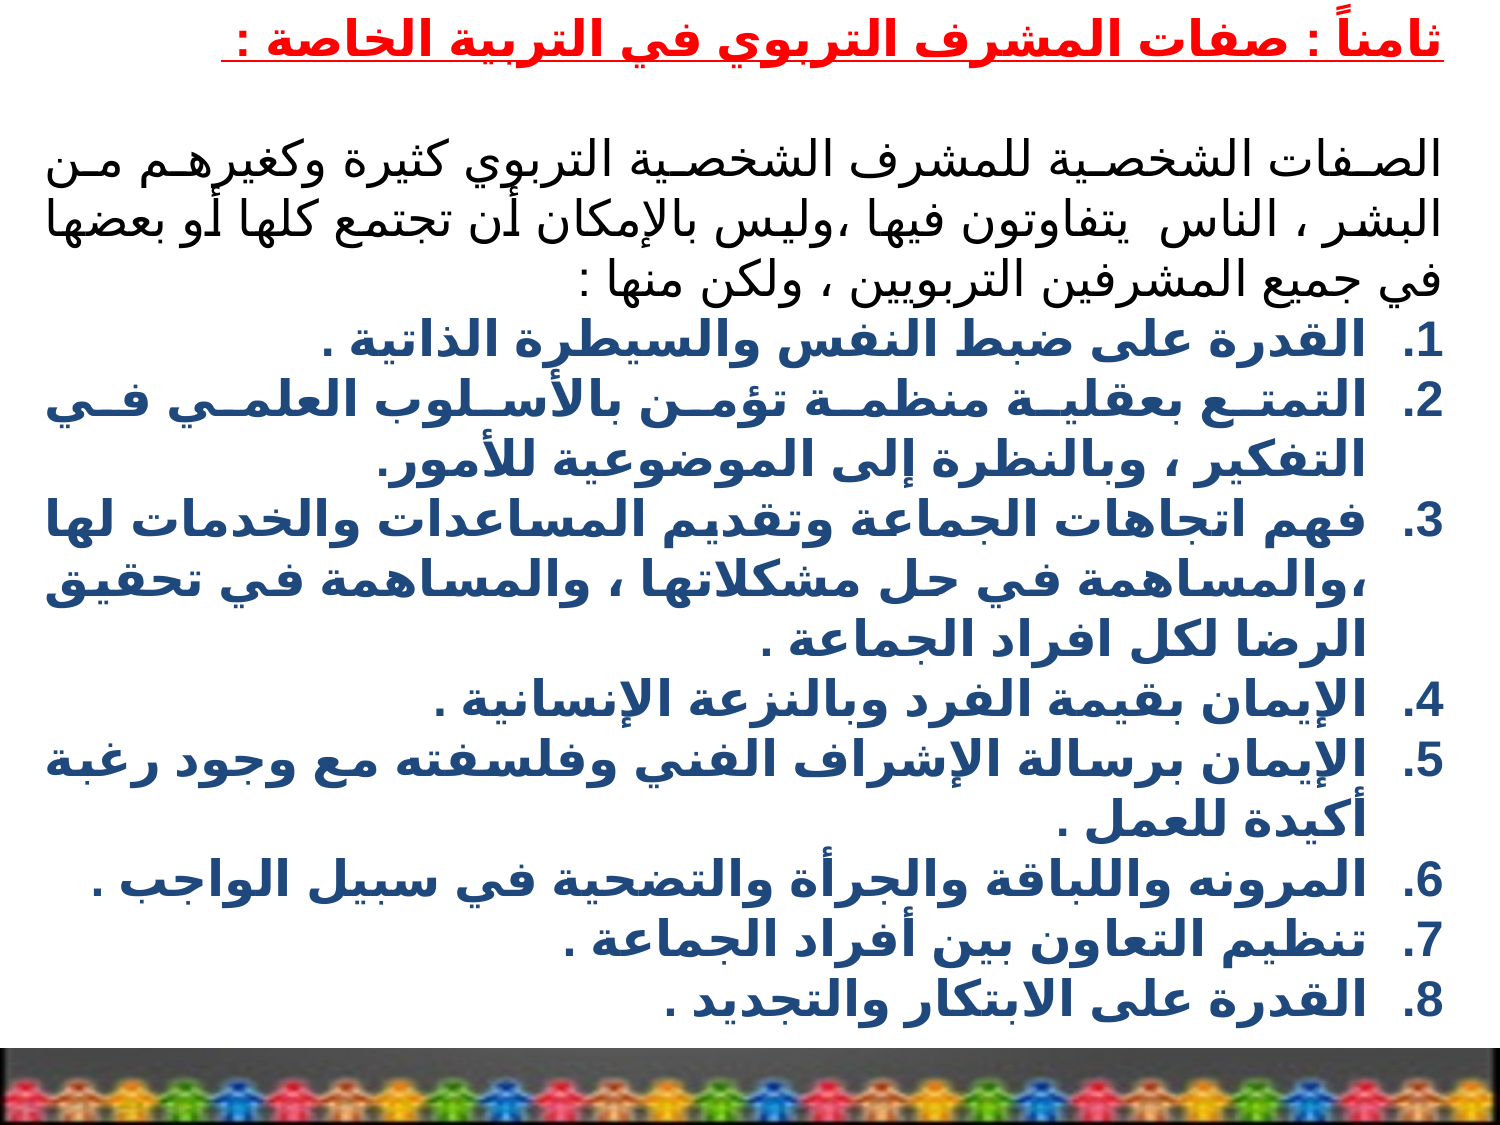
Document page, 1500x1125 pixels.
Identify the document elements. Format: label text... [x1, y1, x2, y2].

picture [0, 1048, 1500, 1125]
text_box ثامناً : صفات المشرف التربوي في التربية الخاصة : الصفات الشخصية للمشرف الشخصية التربوي كثيرة وكغيرهم من البشر ، الناس يتفاوتون فيها ،وليس بالإمكان أن تجتمع كلها أو بعضها في جميع المشرفين التربويين ، ولكن منها : القدرة على ضبط النفس والسيطرة الذاتية . التمتع بعقلية منظمة تؤمن بالأسلوب العلمي في التفكير ، وبالنظرة إلى الموضوعية للأمور. فهم اتجاهات الجماعة وتقديم المساعدات والخدمات لها ،والمساهمة في حل مشكلاتها ، والمساهمة في تحقيق الرضا لكل افراد الجماعة . الإيمان بقيمة الفرد وبالنزعة الإنسانية . الإيمان برسالة الإشراف الفني وفلسفته مع وجود رغبة أكيدة للعمل . المرونه واللباقة والجرأة والتضحية في سبيل الواجب . تنظيم التعاون بين أفراد الجماعة . القدرة على الابتكار والتجديد . [29, 0, 1459, 1034]
